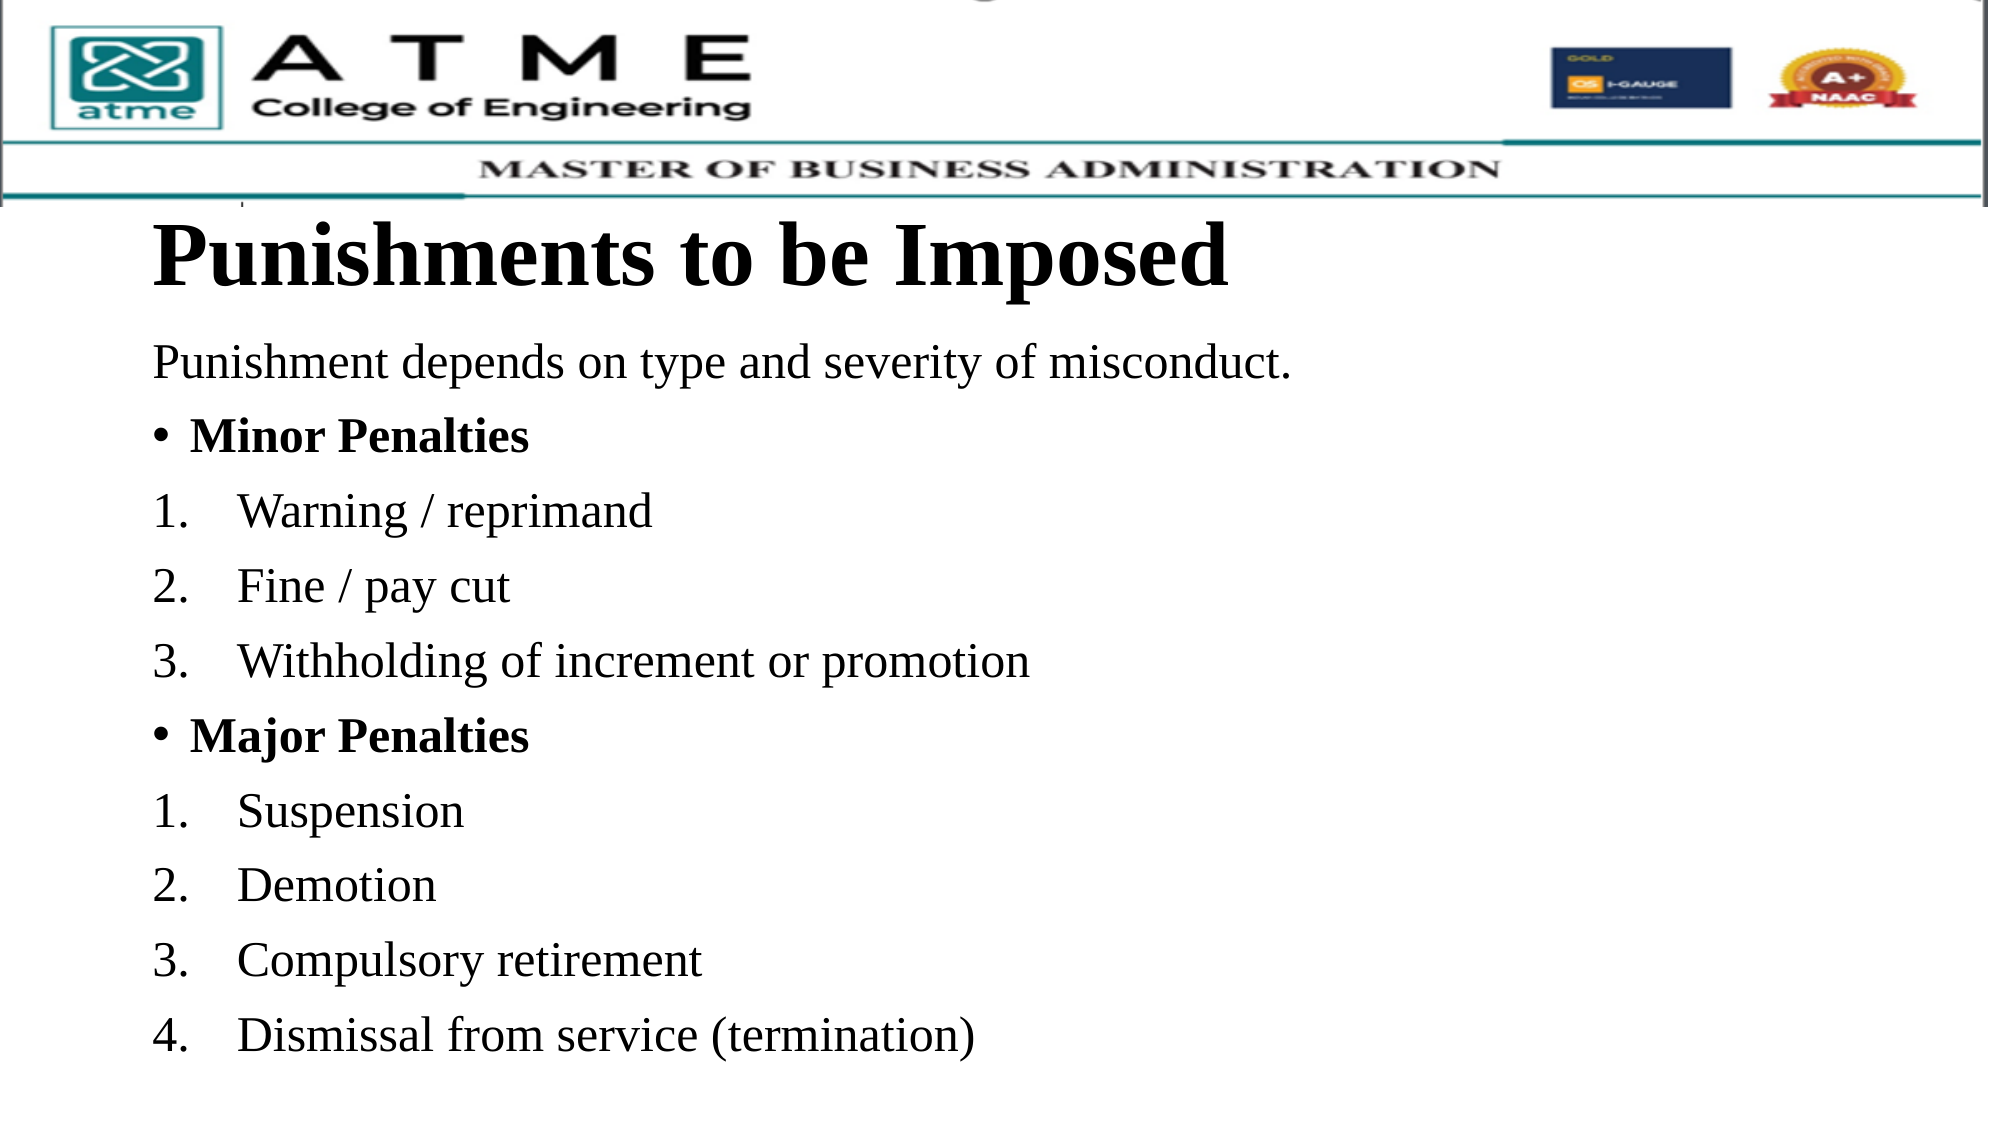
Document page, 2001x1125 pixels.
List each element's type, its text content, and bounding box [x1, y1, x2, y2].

picture [0, 0, 1988, 207]
list Punishment depends on type and severity of misconduct. Minor Penalties Warning / reprimand Fine / pay cut Withholding of increment or promotion Major Penalties Suspension Demotion Compulsory retirement Dismissal from service (termination) [137, 327, 1863, 1084]
title Punishments to be Imposed [137, 146, 1863, 327]
